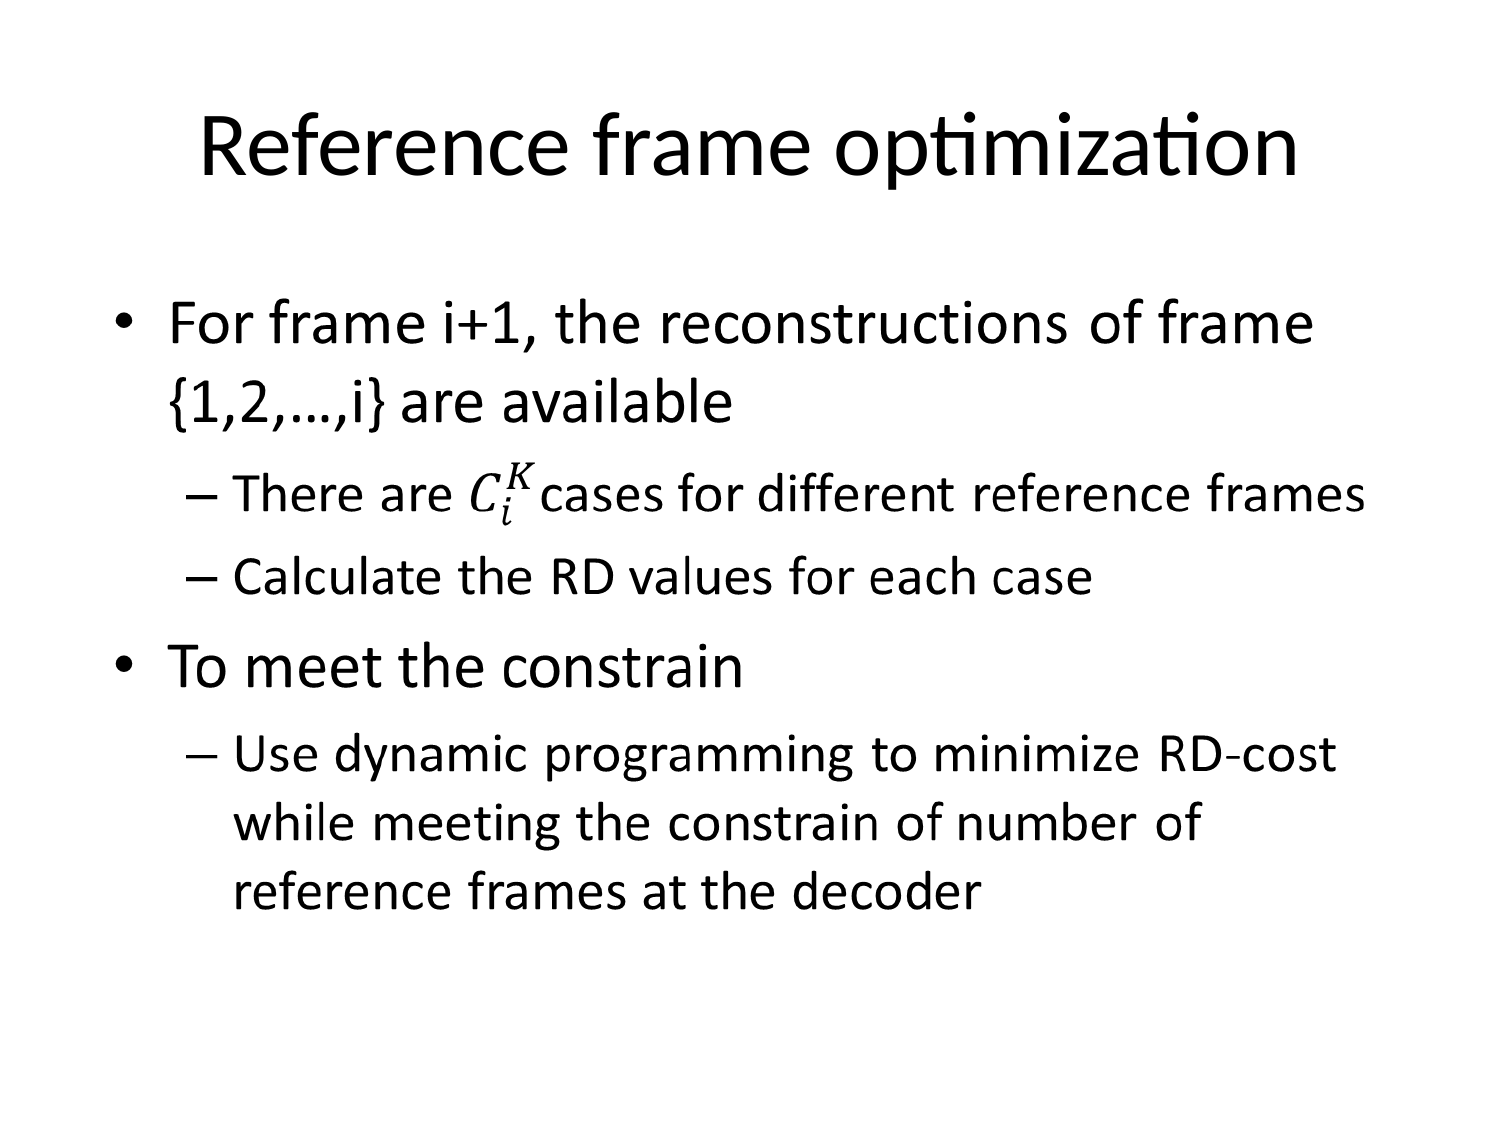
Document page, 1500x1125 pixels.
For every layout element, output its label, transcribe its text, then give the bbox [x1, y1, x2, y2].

title Reference frame optimization [75, 45, 1425, 233]
list [75, 262, 1425, 1005]
